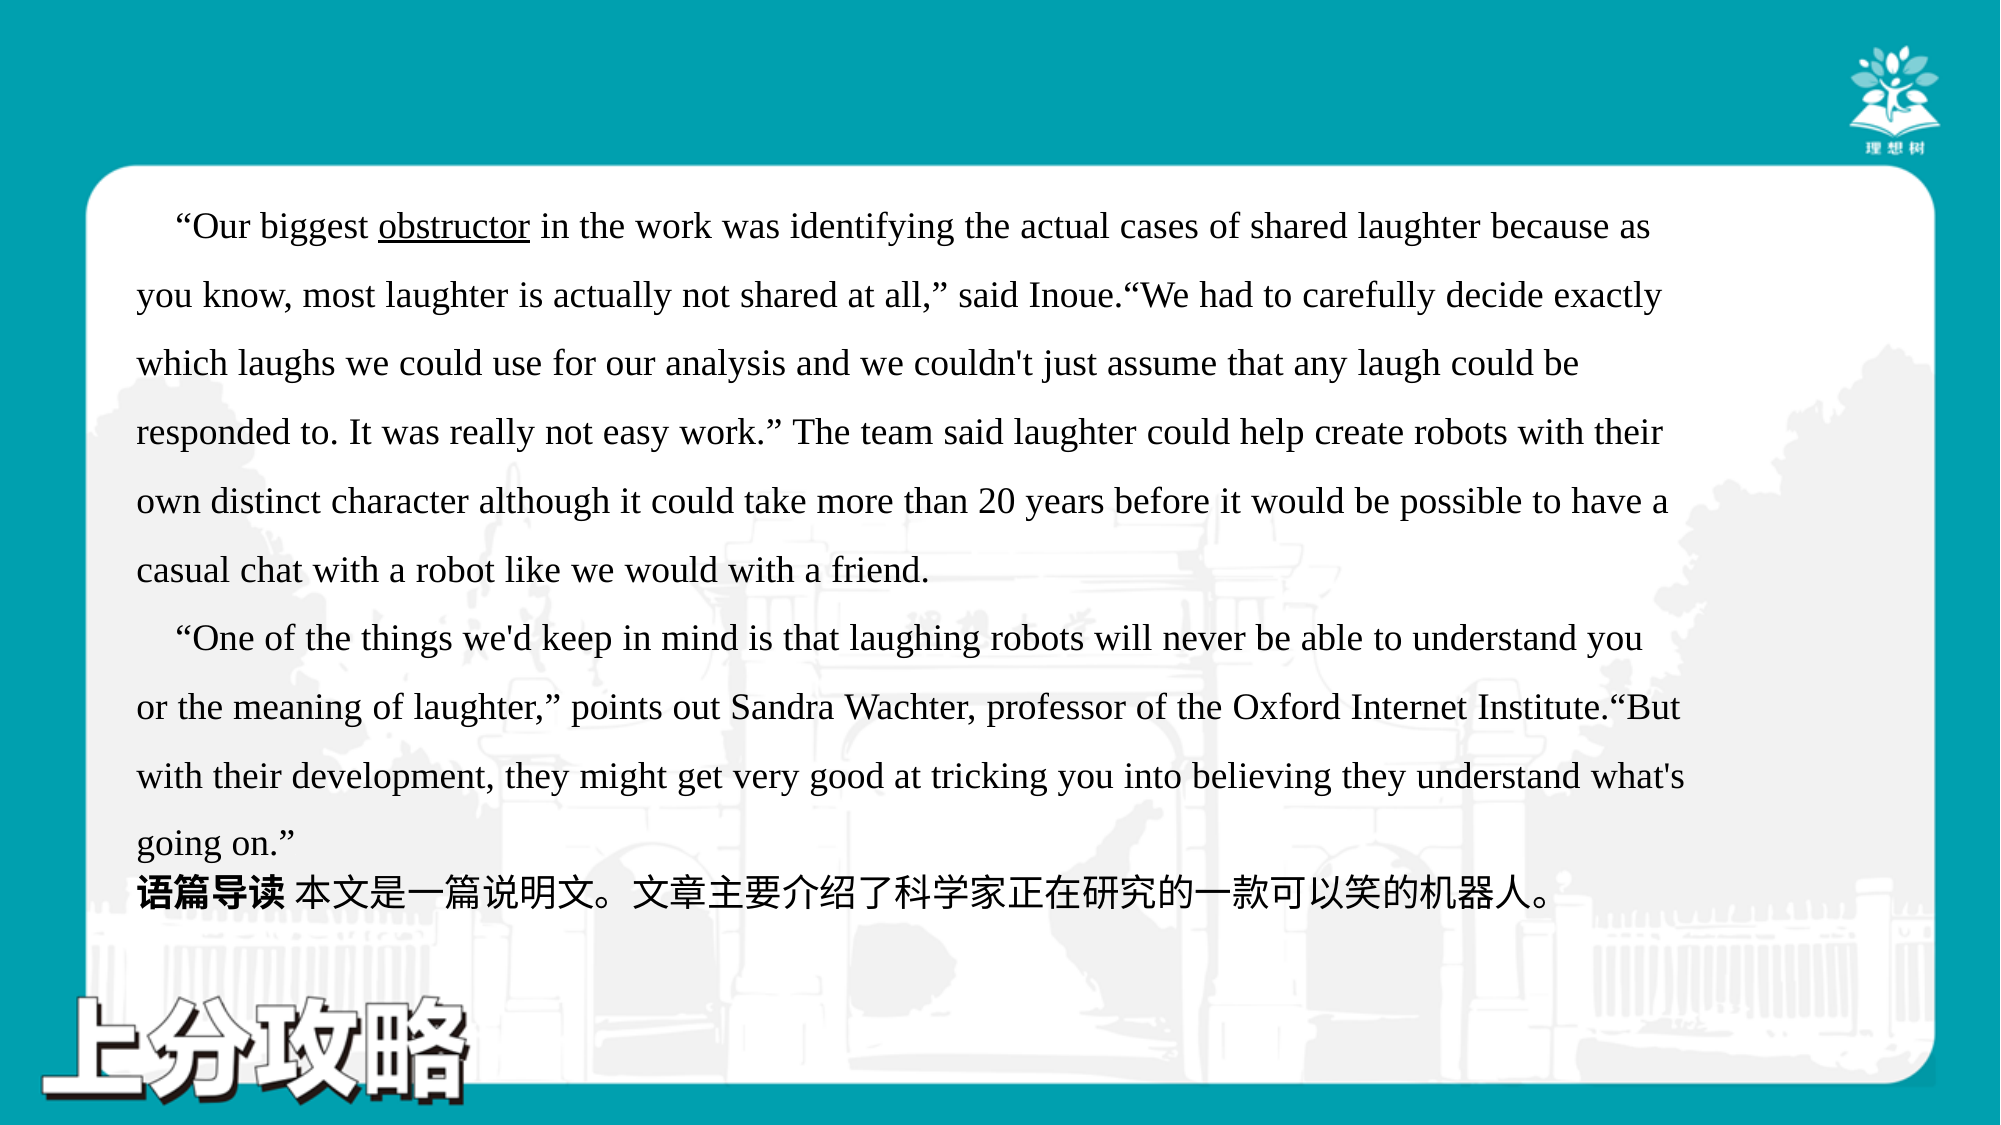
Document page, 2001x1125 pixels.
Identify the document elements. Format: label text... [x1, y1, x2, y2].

text_box 语篇导读 本文是一篇说明文。文章主要介绍了科学家正在研究的一款可以笑的机器人。 [136, 847, 1865, 907]
picture [0, 0, 2000, 1125]
text_box “Our biggest obstructor in the work was identifying the actual cases of shared laughter because as you know, most laughter is actually not shared at all,” said Inoue.“We had to carefully decide exactly which laughs we could use for our analysis and we couldn't just assume that any laugh could be responded to. It was really not easy work.” The team said laughter could help create robots with their own distinct character although it could take more than 20 years before it would be possible to have a casual chat with a robot like we would with a friend. “One of the things we'd keep in mind is that laughing robots will never be able to understand you or the meaning of laughter,” points out Sandra Wachter, professor of the Oxford Internet Institute.“But with their development, they might get very good at tricking you into believing they understand what's going on.”#5 [136, 177, 1865, 847]
